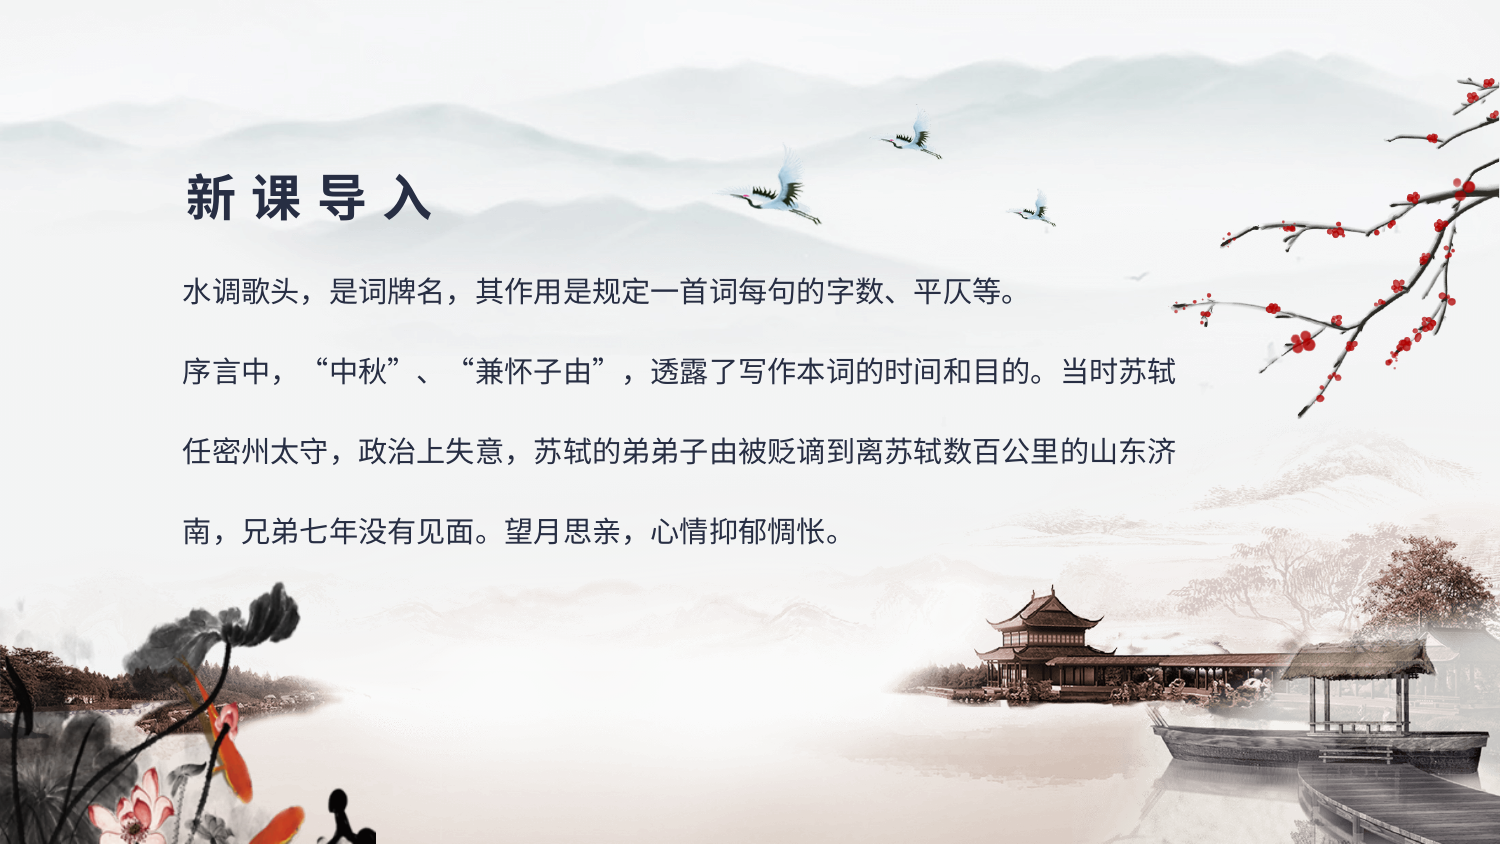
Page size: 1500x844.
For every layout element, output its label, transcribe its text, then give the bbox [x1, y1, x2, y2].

text_box 新课导入 [171, 158, 484, 220]
text_box 水调歌头，是词牌名，其作用是规定一首词每句的字数、平仄等。 序言中，“中秋”、“兼怀子由”，透露了写作本词的时间和目的。当时苏轼任密州太守，政治上失意，苏轼的弟弟子由被贬谪到离苏轼数百公里的山东济南，兄弟七年没有见面。望月思亲，心情抑郁惆怅。 [168, 220, 1132, 389]
picture [0, 0, 1500, 844]
